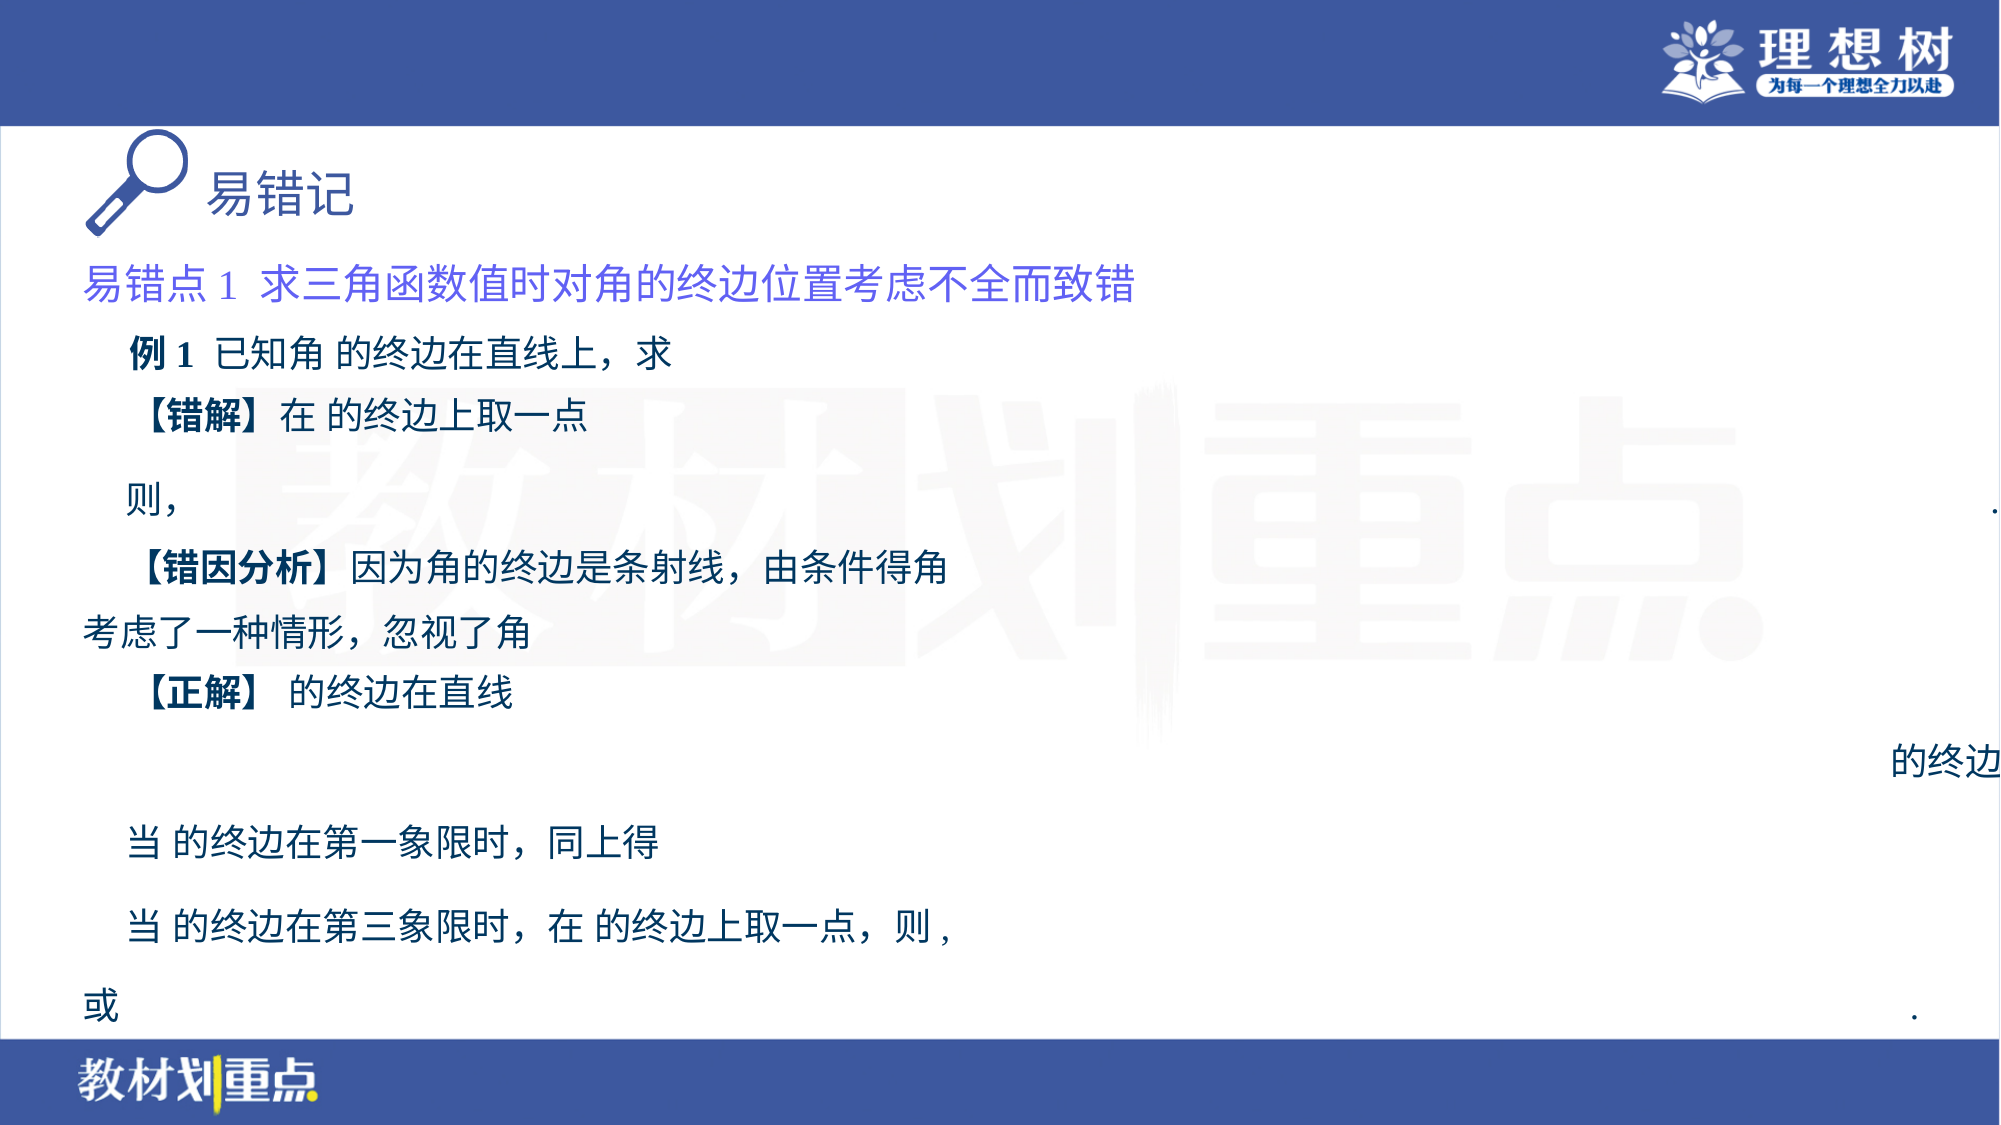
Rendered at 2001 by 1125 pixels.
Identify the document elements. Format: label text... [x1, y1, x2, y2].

picture [0, 0, 2000, 1125]
text_box 易错点1 求三角函数值时对角的终边位置考虑不全而致错 [82, 236, 1817, 371]
text_box 易错记 [205, 149, 501, 235]
